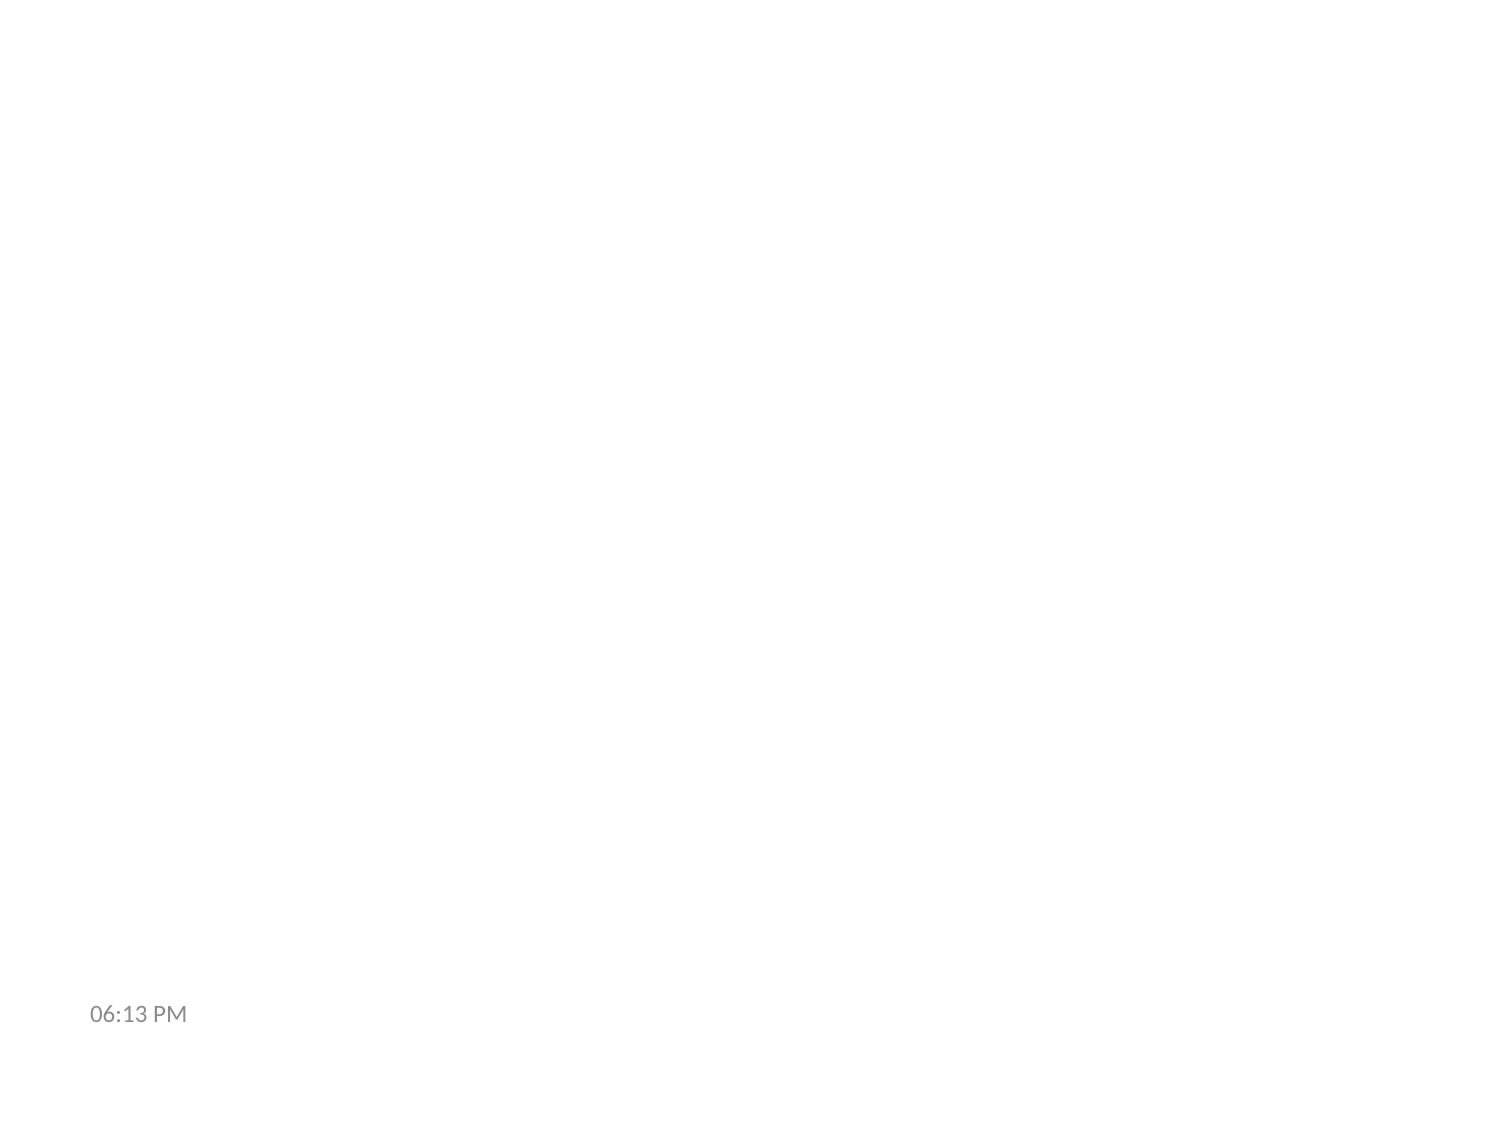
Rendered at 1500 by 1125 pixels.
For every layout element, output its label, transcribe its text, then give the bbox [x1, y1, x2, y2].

text_box 3:35 PM [75, 982, 425, 1043]
